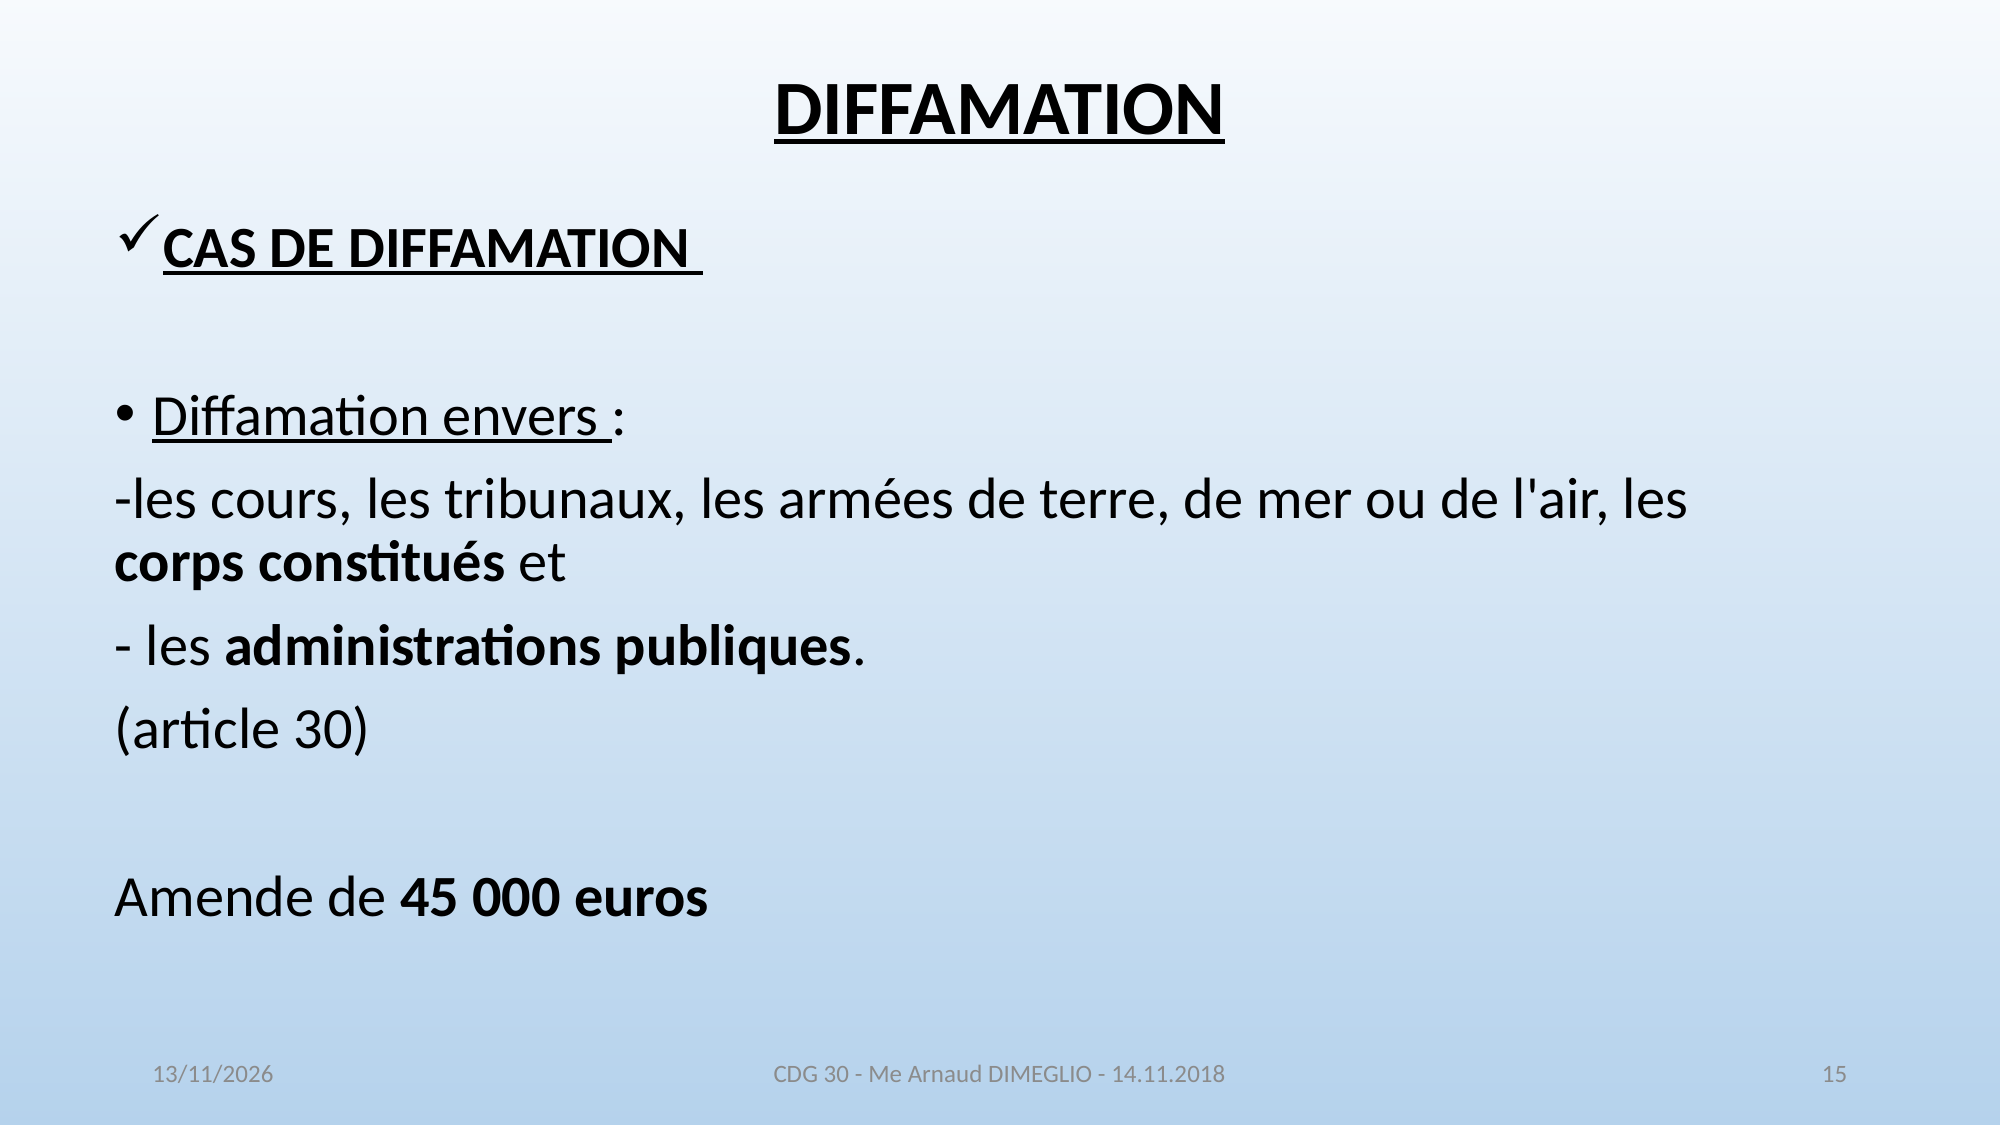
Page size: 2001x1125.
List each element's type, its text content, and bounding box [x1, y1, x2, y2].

title DIFFAMATION [137, 59, 1863, 252]
list CAS DE DIFFAMATION Diffamation envers : -les cours, les tribunaux, les armées de terre, de mer ou de l'air, les corps constitués et - les administrations publiques. (article 30) Amende de 45 000 euros [99, 210, 1825, 1066]
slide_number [137, 1042, 588, 1103]
footer CDG 30 - Me Arnaud DIMEGLIO - 14.11.2018 [662, 1042, 1338, 1103]
slide_number 15 [1412, 1042, 1863, 1103]
